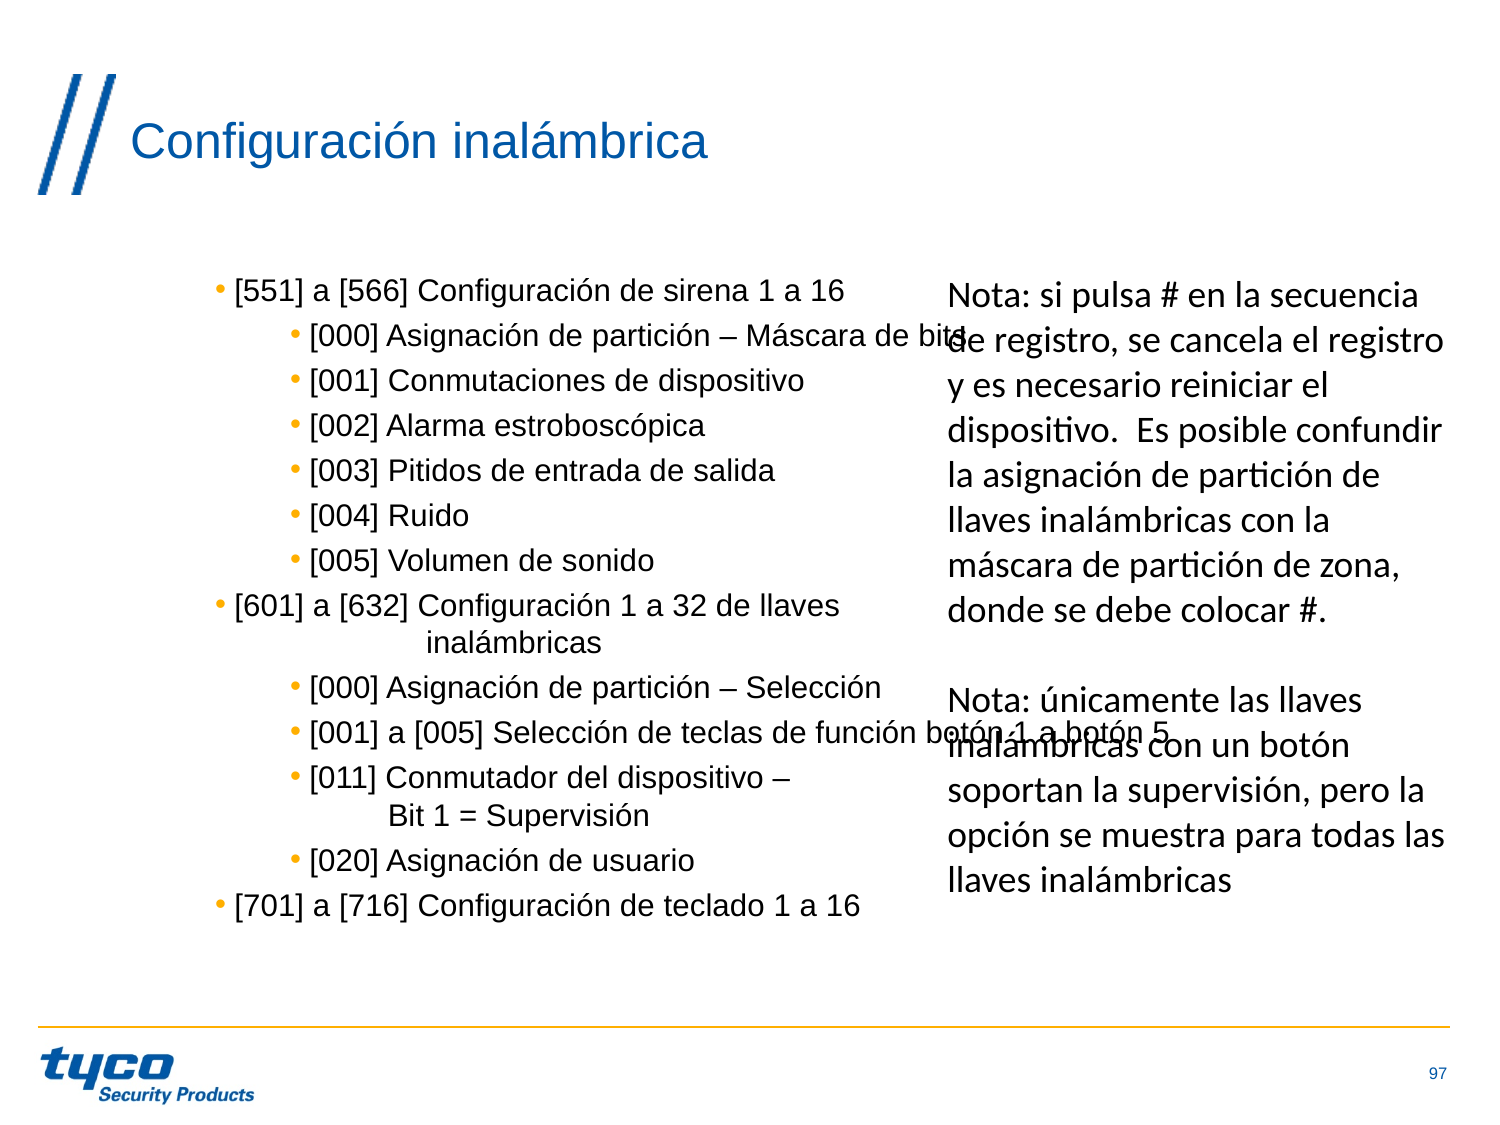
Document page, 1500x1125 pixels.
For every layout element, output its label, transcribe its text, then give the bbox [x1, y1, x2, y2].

title Configuración inalámbrica [115, 44, 1426, 233]
text_box [97, 1061, 228, 1091]
list [551] a [566] Configuración de sirena 1 a 16 [000] Asignación de partición – Máscara de bits [001] Conmutaciones de dispositivo [002] Alarma estroboscópica [003] Pitidos de entrada de salida [004] Ruido [005] Volumen de sonido [601] a [632] Configuración 1 a 32 de llaves inalámbricas [000] Asignación de partición – Selección [001] a [005] Selección de teclas de función botón 1 a botón 5 [011] Conmutador del dispositivo – Bit 1 = Supervisión [020] Asignación de usuario [701] a [716] Configuración de teclado 1 a 16 [124, 262, 1426, 976]
slide_number 97 [1387, 1042, 1463, 1103]
picture [37, 74, 115, 195]
picture [34, 1040, 260, 1107]
text_box Nota: si pulsa # en la secuencia de registro, se cancela el registro y es necesario reiniciar el dispositivo. Es posible confundir la asignación de partición de llaves inalámbricas con la máscara de partición de zona, donde se debe colocar #. Nota: únicamente las llaves inalámbricas con un botón soportan la supervisión, pero la opción se muestra para todas las llaves inalámbricas [932, 262, 1465, 797]
